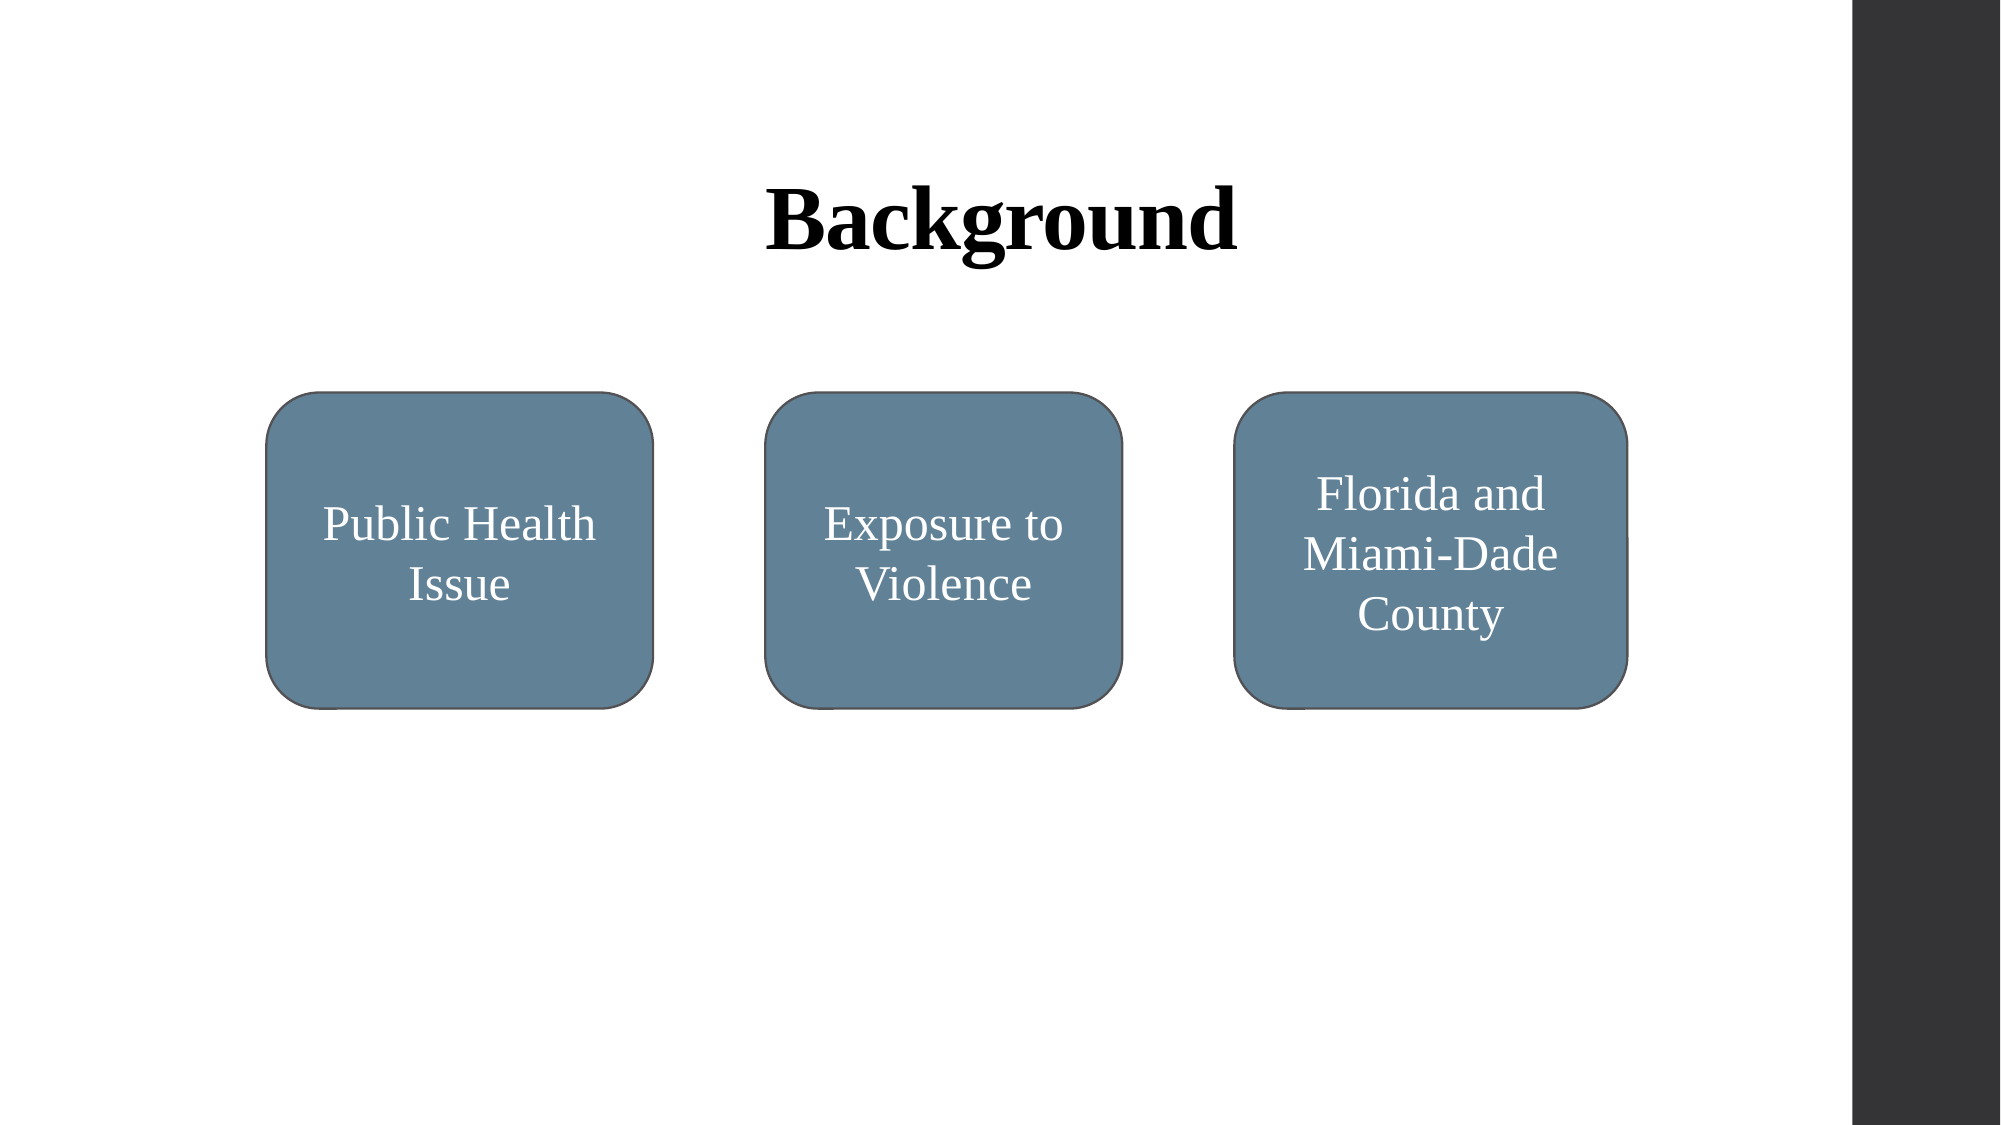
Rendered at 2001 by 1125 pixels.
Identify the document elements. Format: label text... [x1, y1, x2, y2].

text_box Exposure to Violence [764, 391, 1124, 710]
text_box Florida and Miami-Dade County [1233, 391, 1629, 710]
text_box Public Health Issue [265, 391, 655, 710]
title Background [206, 60, 1797, 278]
